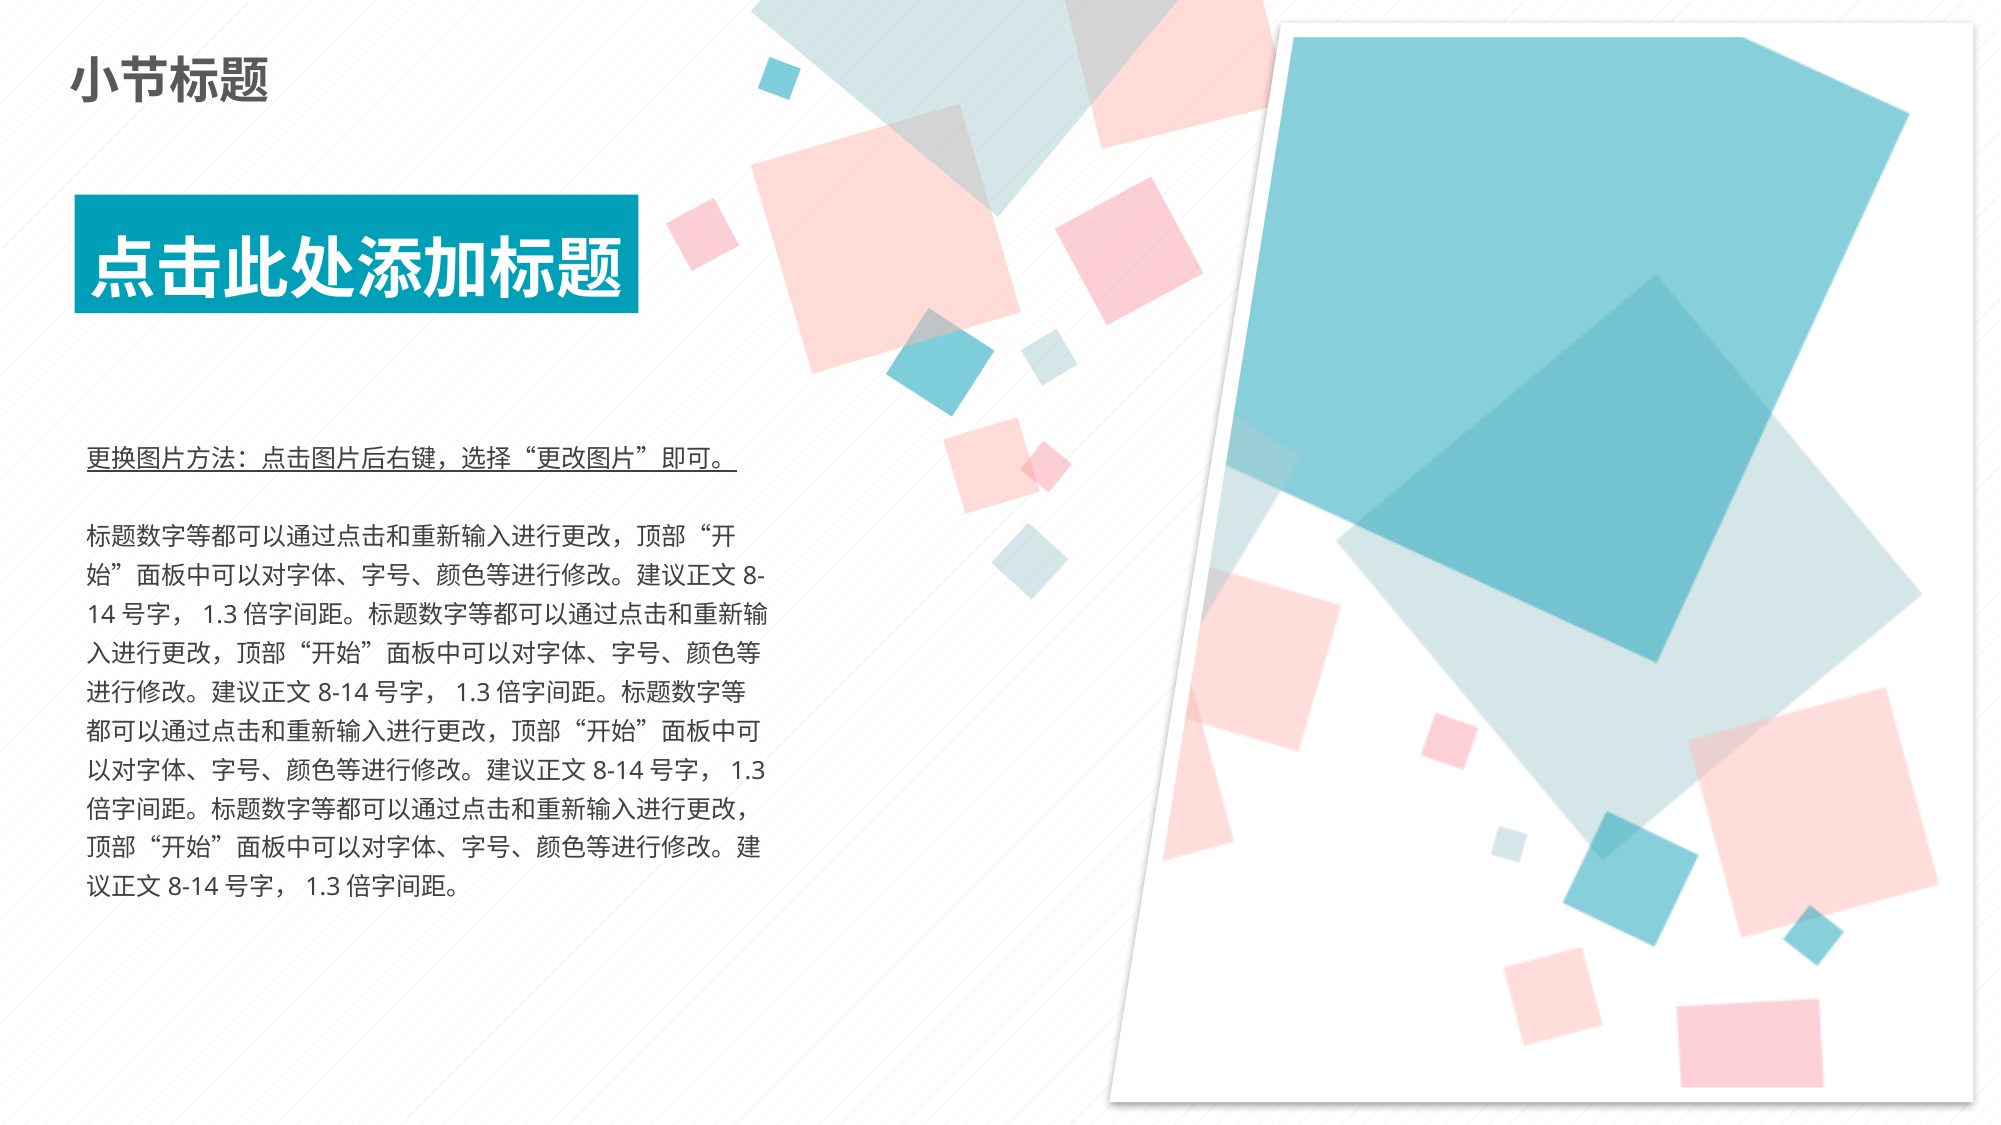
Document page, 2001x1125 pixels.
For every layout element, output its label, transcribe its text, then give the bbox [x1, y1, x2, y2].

picture [1009, 38, 2000, 1087]
text_box 点击此处添加标题 [74, 194, 639, 314]
list 小节标题 [54, 38, 975, 127]
text_box 更换图片方法：点击图片后右键，选择“更改图片”即可。 标题数字等都可以通过点击和重新输入进行更改，顶部“开始”面板中可以对字体、字号、颜色等进行修改。建议正文8-14号字，1.3倍字间距。标题数字等都可以通过点击和重新输入进行更改，顶部“开始”面板中可以对字体、字号、颜色等进行修改。建议正文8-14号字，1.3倍字间距。标题数字等都可以通过点击和重新输入进行更改，顶部“开始”面板中可以对字体、字号、颜色等进行修改。建议正文8-14号字，1.3倍字间距。标题数字等都可以通过点击和重新输入进行更改，顶部“开始”面板中可以对字体、字号、颜色等进行修改。建议正文8-14号字，1.3倍字间距。 [72, 426, 784, 909]
